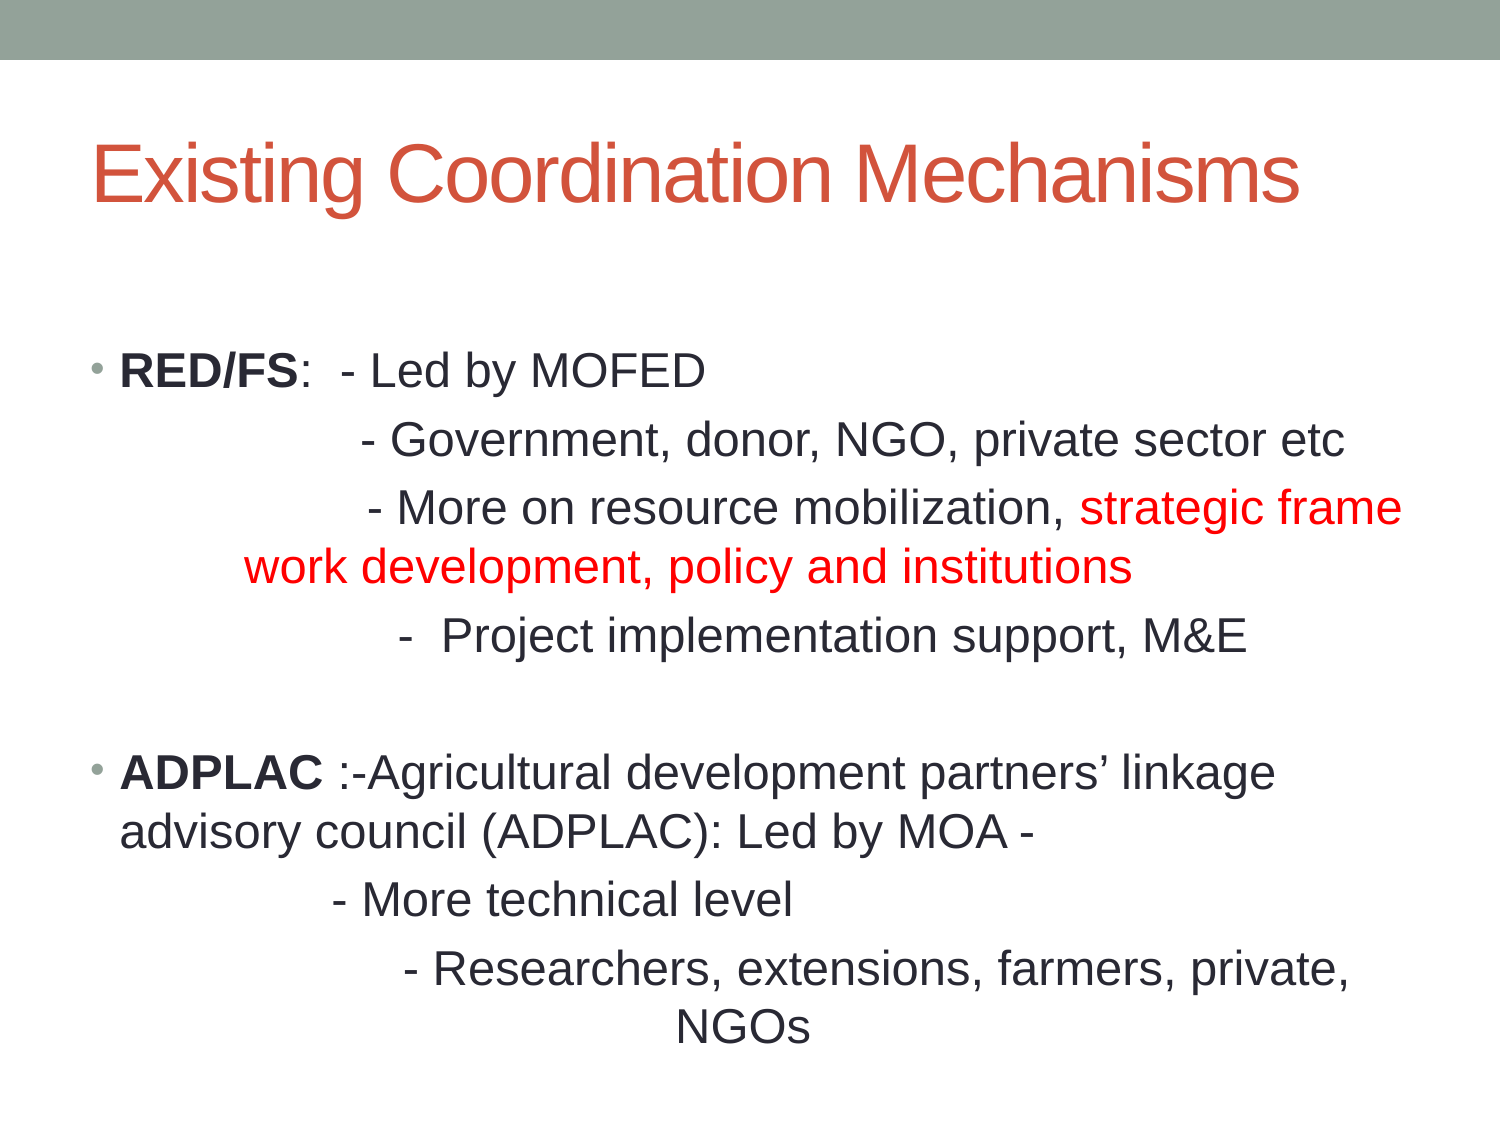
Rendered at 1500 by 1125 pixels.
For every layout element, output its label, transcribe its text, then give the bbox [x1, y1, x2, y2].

list RED/FS: - Led by MOFED - Government, donor, NGO, private sector etc - More on resource mobilization, strategic frame work development, policy and institutions - Project implementation support, M&E ADPLAC :-Agricultural development partners’ linkage advisory council (ADPLAC): Led by MOA - - More technical level - Researchers, extensions, farmers, private, NGOs [75, 262, 1425, 1063]
title Existing Coordination Mechanisms [75, 87, 1425, 250]
